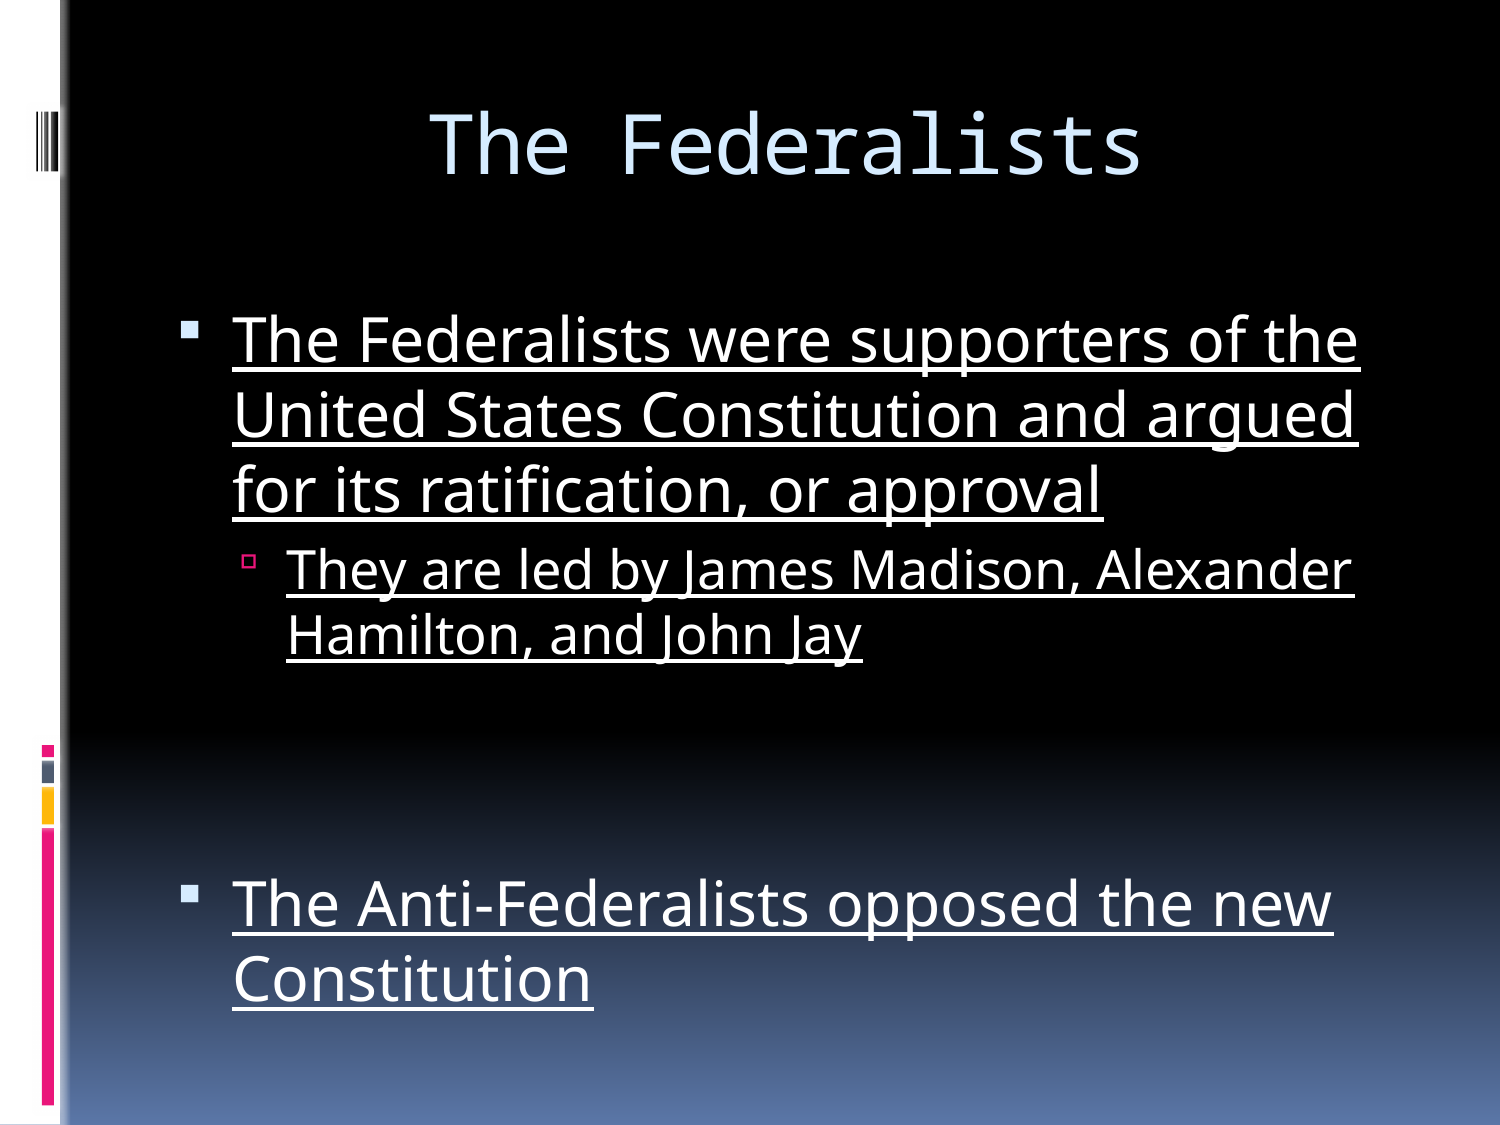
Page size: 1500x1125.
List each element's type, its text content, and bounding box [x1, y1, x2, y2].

list The Federalists were supporters of the United States Constitution and argued for its ratification, or approval They are led by James Madison, Alexander Hamilton, and John Jay The Anti-Federalists opposed the new Constitution [150, 292, 1425, 1043]
title The Federalists [150, 83, 1425, 234]
